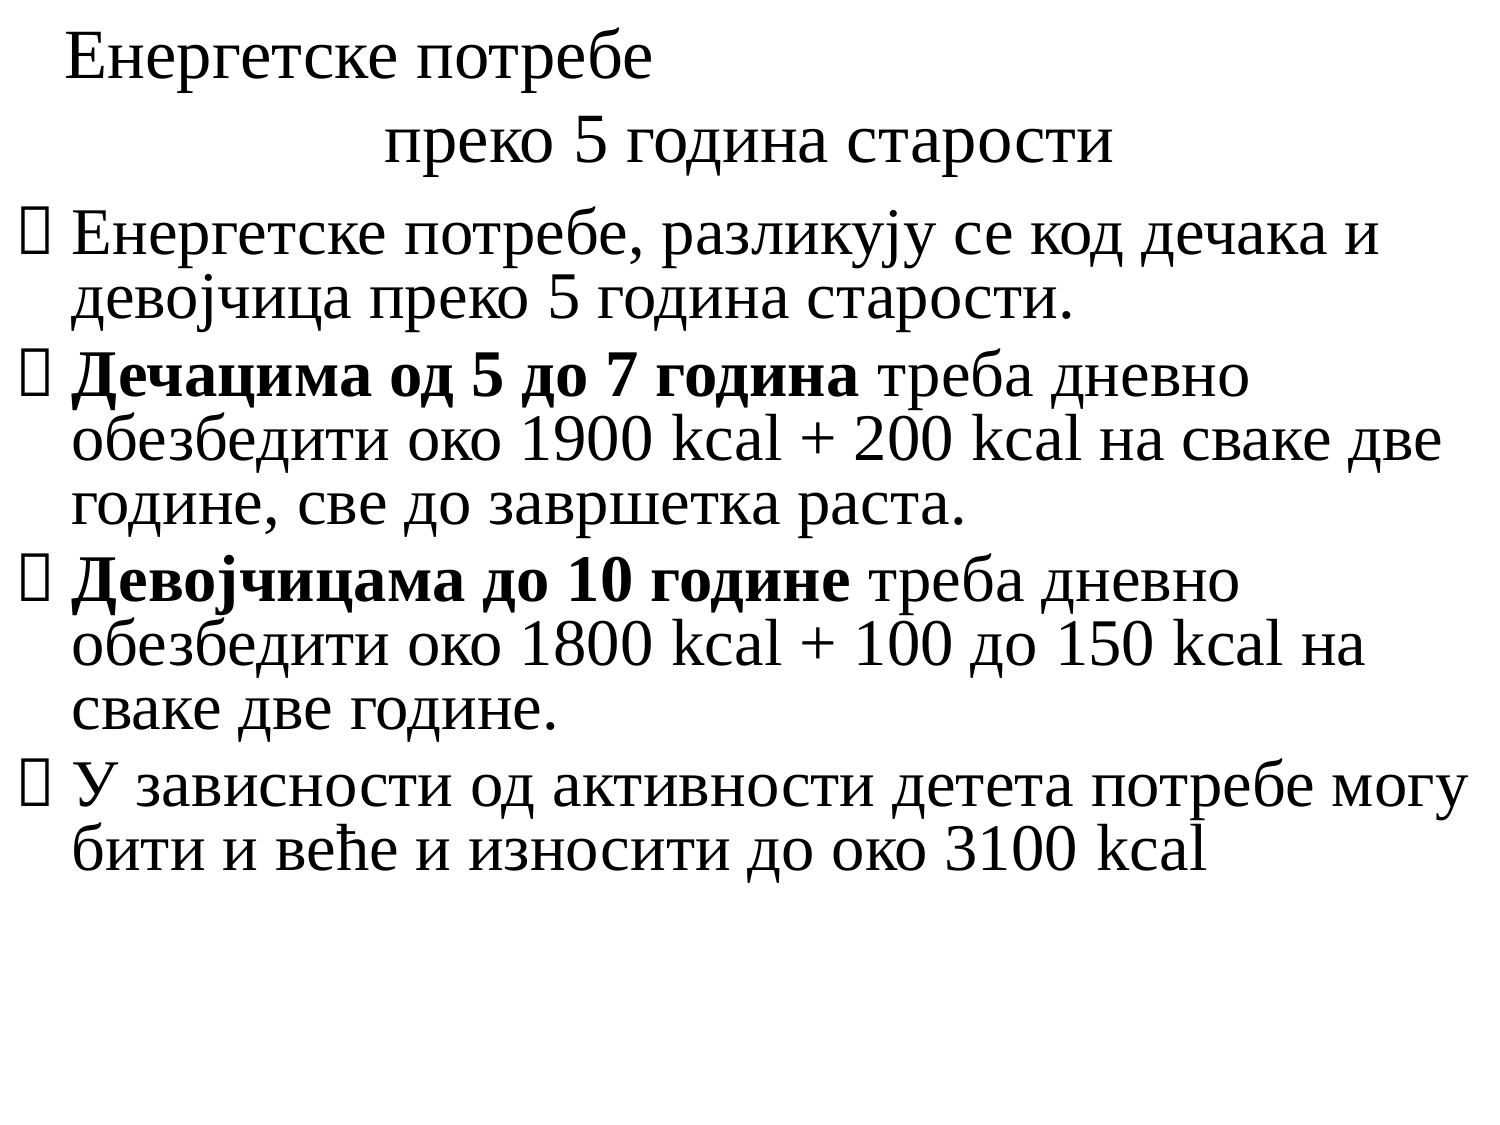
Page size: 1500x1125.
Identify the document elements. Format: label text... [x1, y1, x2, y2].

list  Енергетске потребе, разликују се код дечака и девојчица преко 5 година старости.  Дечацима од 5 до 7 година треба дневно обезбедити око 1900 kcal + 200 kcal на сваке две године, све до завршетка раста.  Девојчицама до 10 године треба дневно обезбедити око 1800 kcal + 100 до 150 kcal на сваке две године.  У зависности од активности детета потребе могу бити и веће и износити до око 3100 kcal [0, 196, 1500, 1125]
title Енергетске потребе преко 5 година старости [0, 0, 1500, 185]
